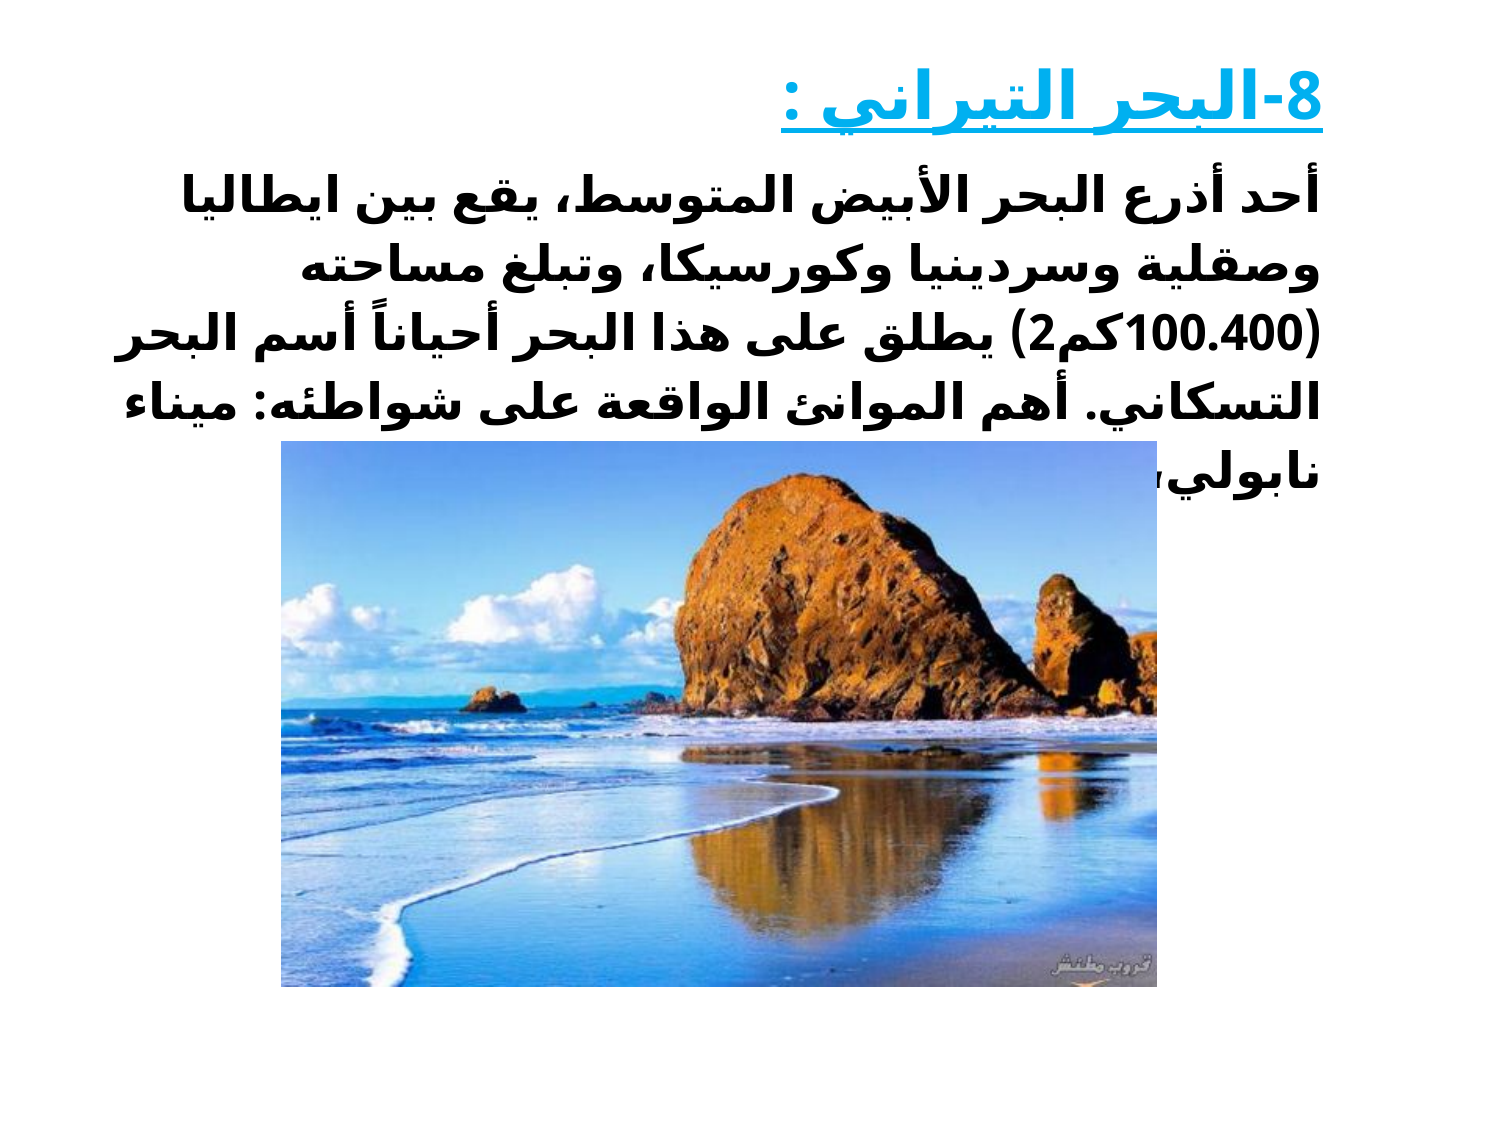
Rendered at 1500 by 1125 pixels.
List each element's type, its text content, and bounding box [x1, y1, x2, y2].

picture [281, 441, 1157, 987]
text_box 8-البحر التيراني : أحد أذرع البحر الأبيض المتوسط، يقع بين ايطاليا وصقلية وسردينيا وكورسيكا، وتبلغ مساحته (100.400كم2) يطلق على هذا البحر أحياناً أسم البحر التسكاني. أهم الموانئ الواقعة على شواطئه: ميناء نابولي، وميناء باليرمو. [99, 33, 1338, 506]
